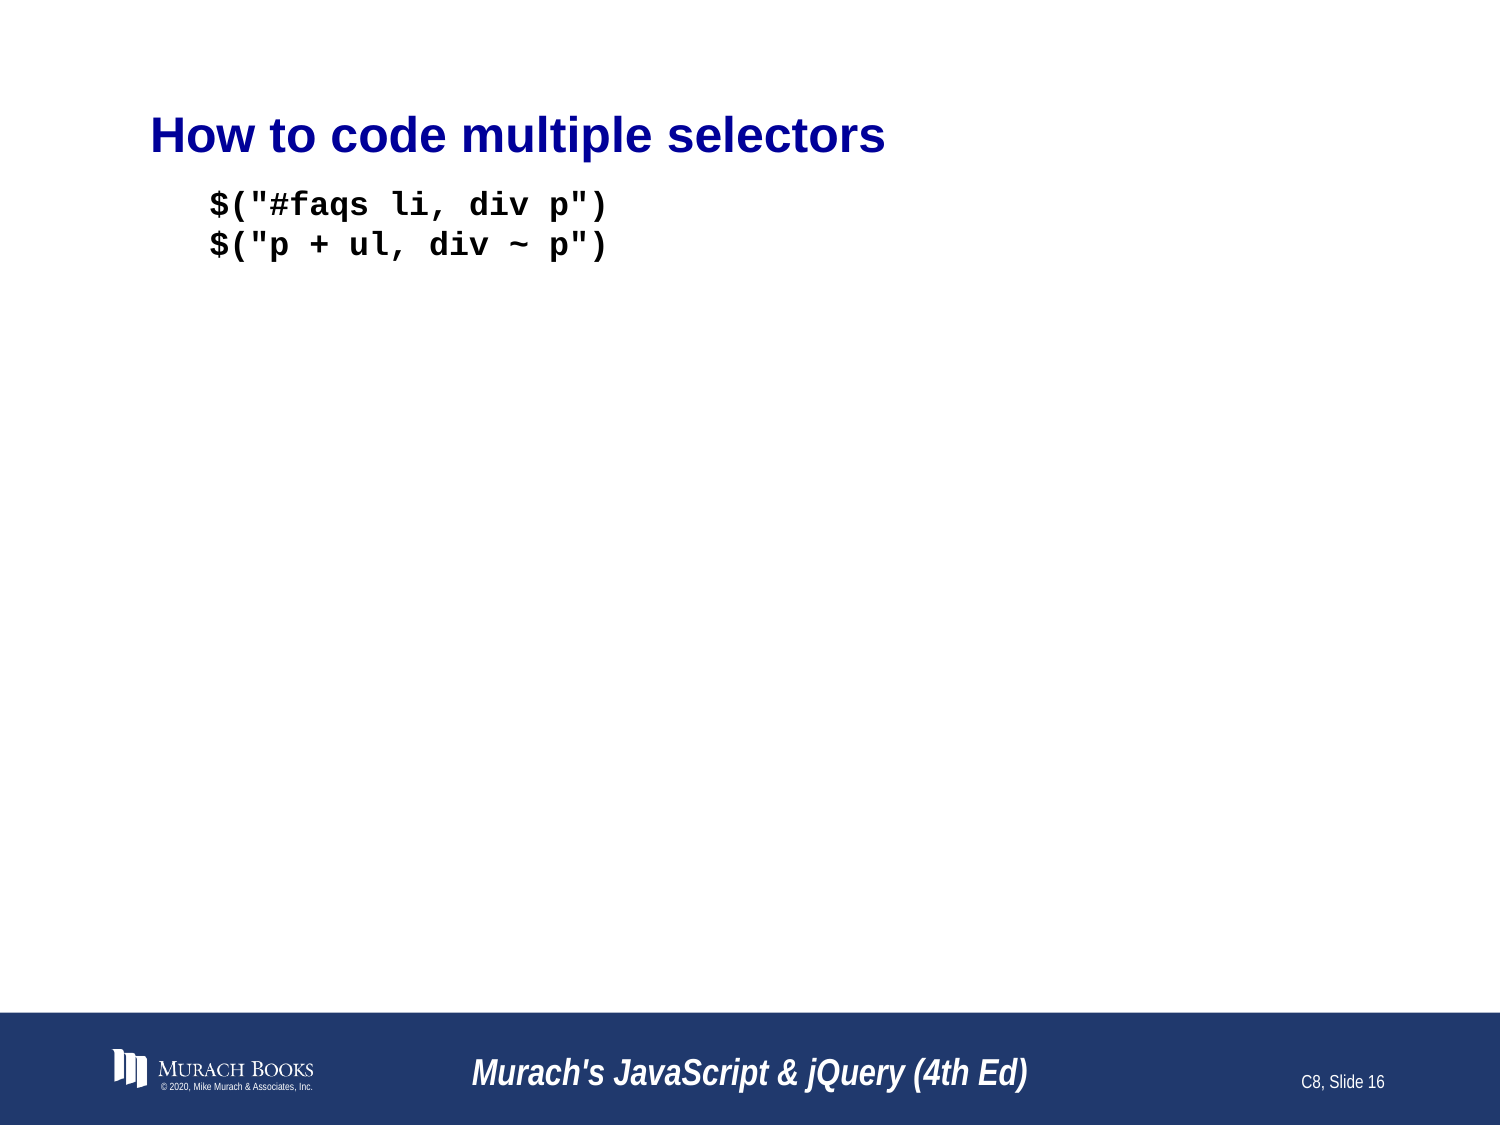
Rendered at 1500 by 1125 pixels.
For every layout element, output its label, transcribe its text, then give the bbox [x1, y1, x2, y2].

title How to code multiple selectors [150, 102, 1350, 164]
slide_number C8, Slide 16 [1087, 1025, 1400, 1100]
list $("#faqs li, div p") $("p + ul, div ~ p") [137, 174, 1350, 975]
footer © 2020, Mike Murach & Associates, Inc. [12, 1025, 463, 1100]
slide_number Murach's JavaScript & jQuery (4th Ed) [463, 1025, 1050, 1100]
